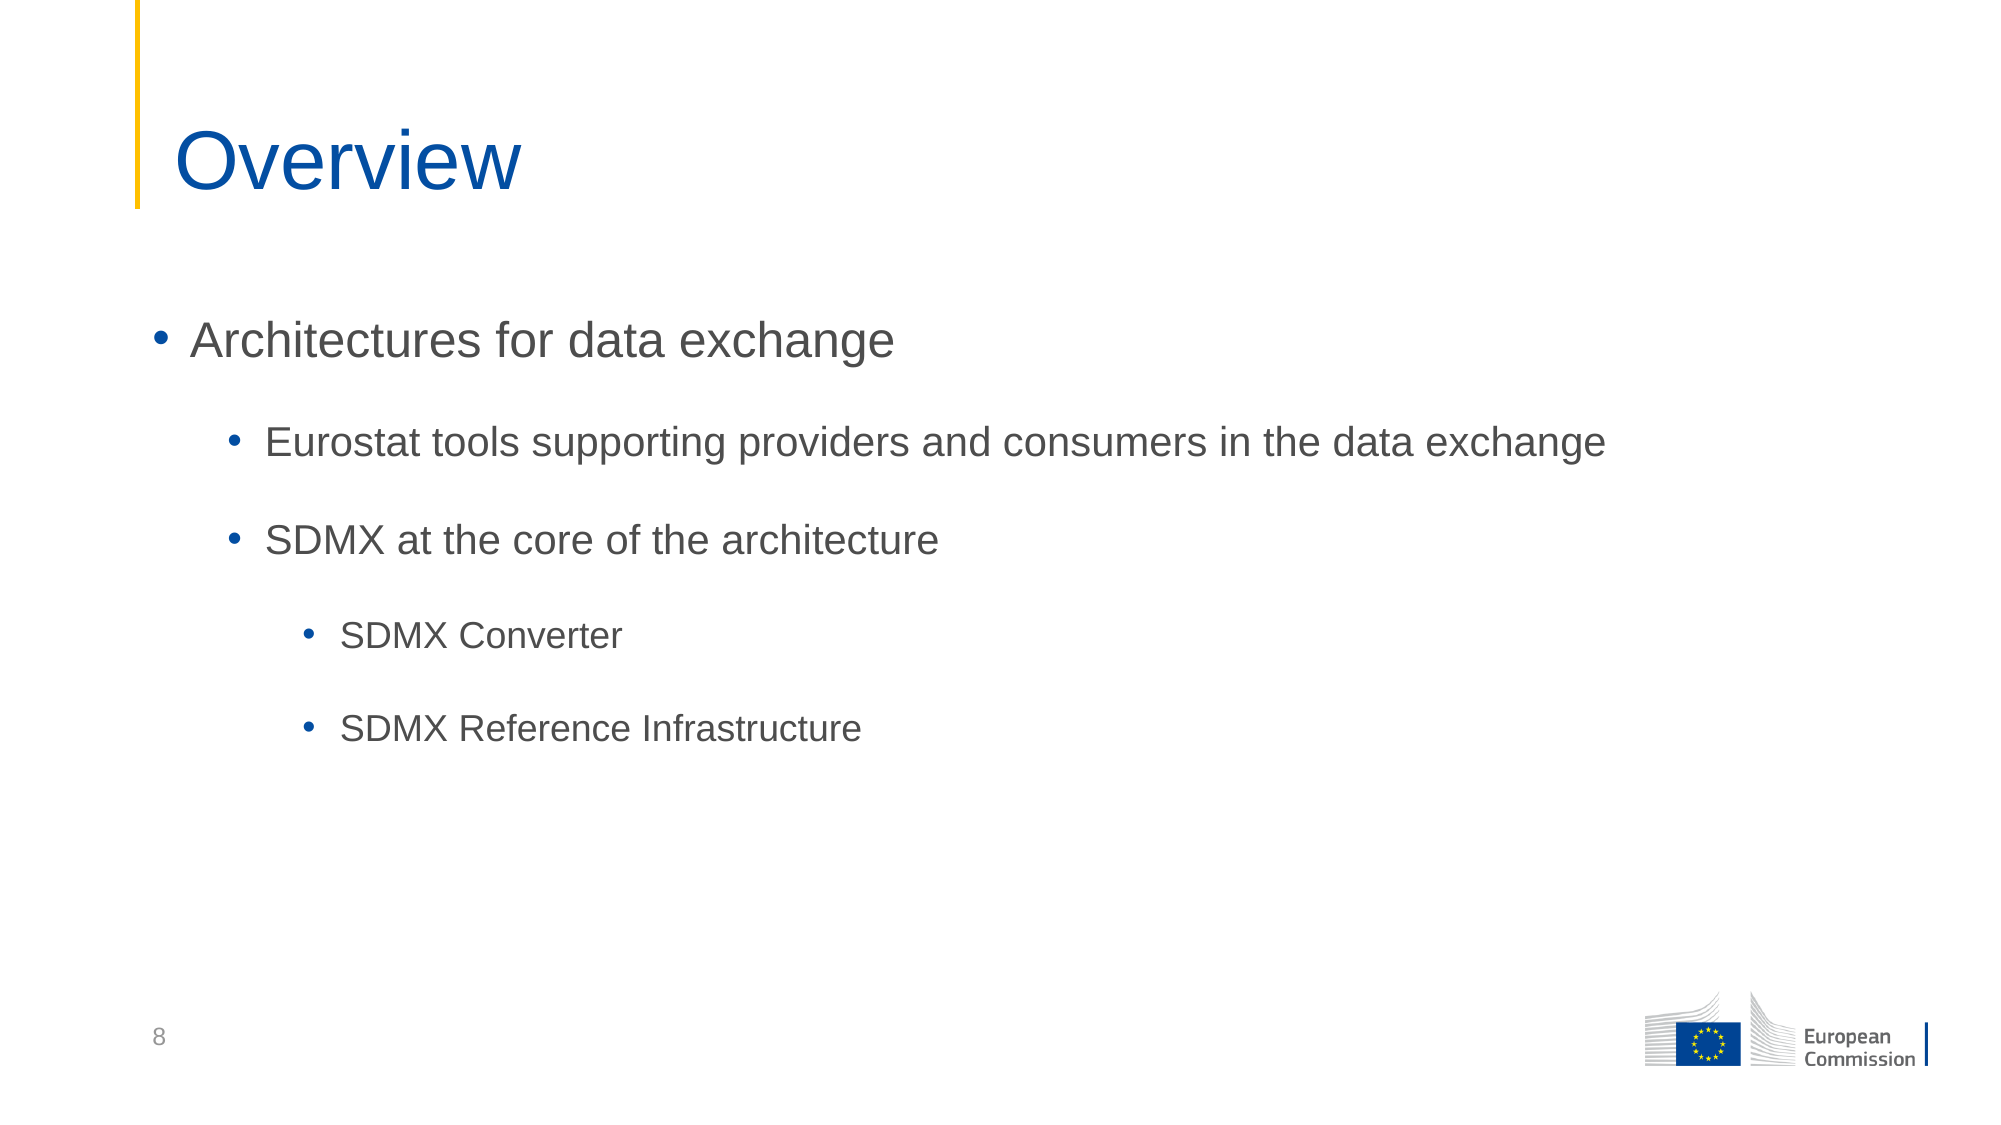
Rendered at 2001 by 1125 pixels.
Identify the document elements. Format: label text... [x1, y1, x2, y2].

slide_number 8 [137, 1005, 588, 1066]
title Overview [159, 79, 1885, 208]
list Architectures for data exchange Eurostat tools supporting providers and consumers in the data exchange SDMX at the core of the architecture SDMX Converter SDMX Reference Infrastructure [137, 299, 1927, 937]
picture [1645, 991, 1928, 1066]
